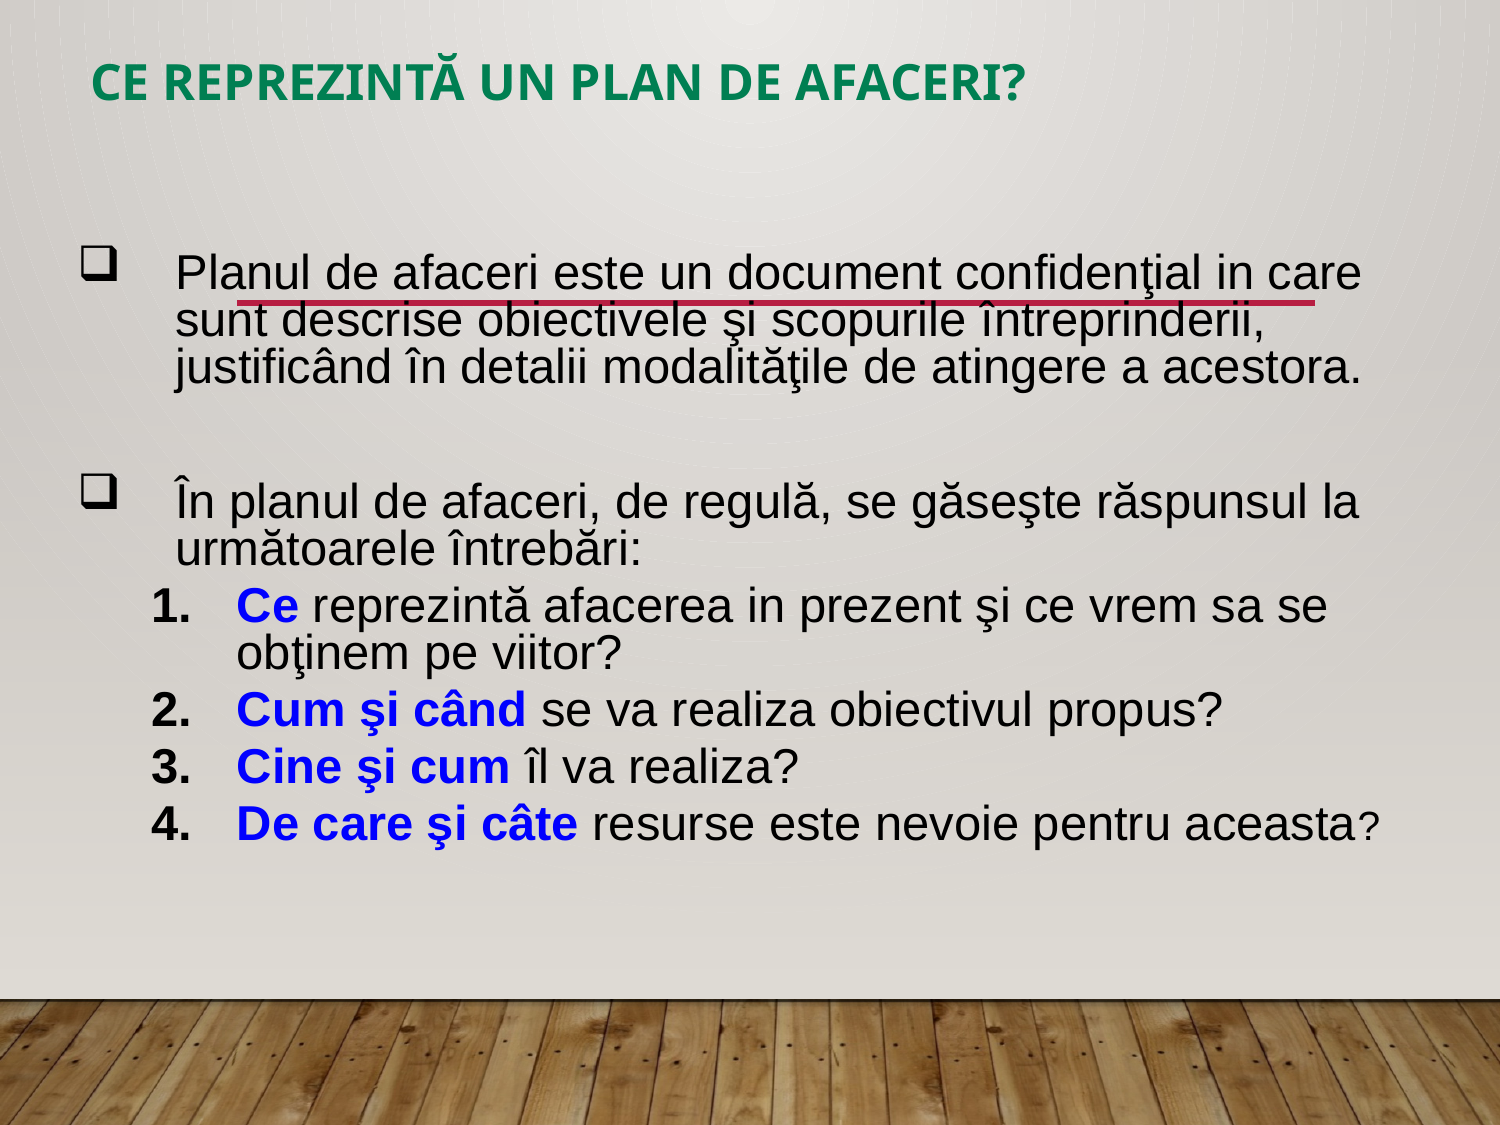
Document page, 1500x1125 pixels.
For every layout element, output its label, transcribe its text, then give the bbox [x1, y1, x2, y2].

picture [0, 999, 1500, 1125]
title CE REPREZINTĂ UN PLAN DE AFACERI? [75, 50, 1425, 150]
list Planul de afaceri este un document confidenţial in care sunt descrise obiectivele şi scopurile întreprinderii, justificând în detalii modalităţile de atingere a acestora. În planul de afaceri, de regulă, se găseşte răspunsul la următoarele întrebări: Ce reprezintă afacerea in prezent şi ce vrem sa se obţinem pe viitor? Cum şi când se va realiza obiectivul propus? Cine şi cum îl va realiza? De care şi câte resurse este nevoie pentru aceasta? [62, 174, 1413, 897]
